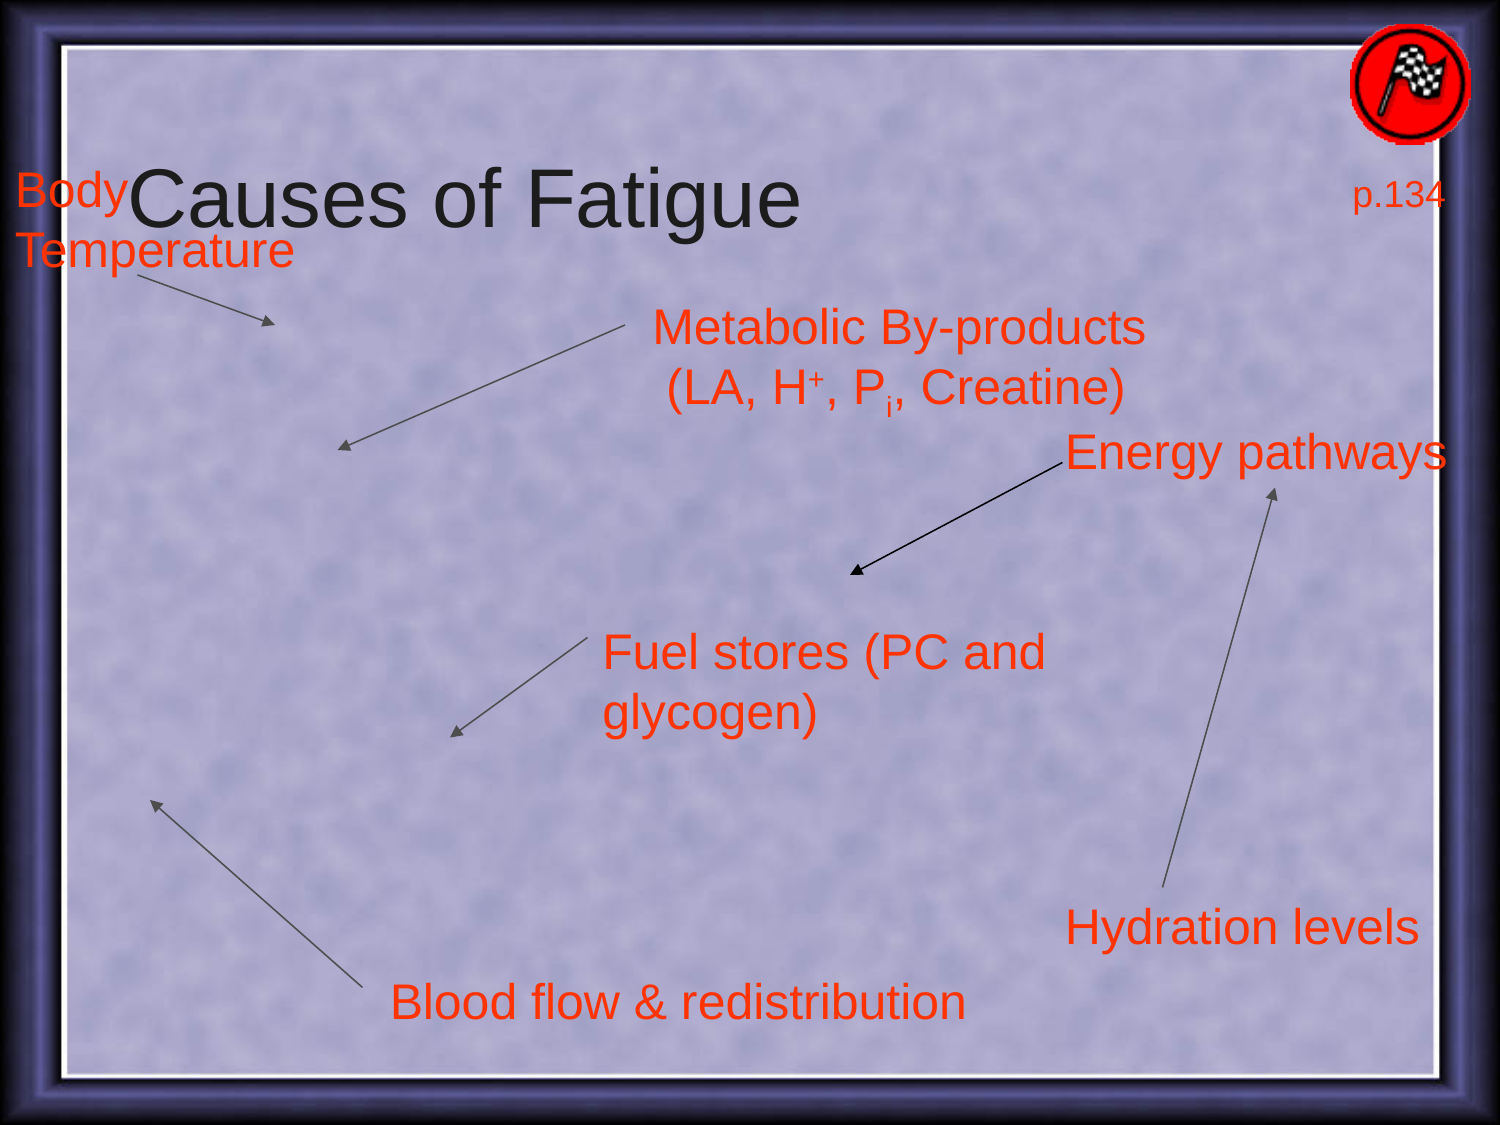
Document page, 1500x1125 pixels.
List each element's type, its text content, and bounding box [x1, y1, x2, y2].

text_box Hydration levels [1049, 887, 1438, 963]
picture [0, 0, 1500, 412]
text_box Fuel stores (PC and glycogen) [587, 612, 1075, 748]
text_box [1162, 487, 1278, 887]
text_box Energy pathways [1049, 412, 1500, 488]
text_box p.134 [1337, 162, 1462, 223]
picture [0, 285, 1500, 1125]
text_box [849, 469, 1049, 575]
text_box Metabolic By-products (LA, H+, Pi, Creatine) [637, 288, 1175, 431]
text_box [150, 799, 363, 988]
text_box [337, 324, 626, 451]
text_box Blood flow & redistribution [374, 962, 988, 1038]
text_box [450, 637, 587, 738]
text_box [164, 285, 275, 327]
text_box Causes of Fatigue [112, 99, 1388, 288]
text_box Body Temperature [0, 149, 363, 285]
